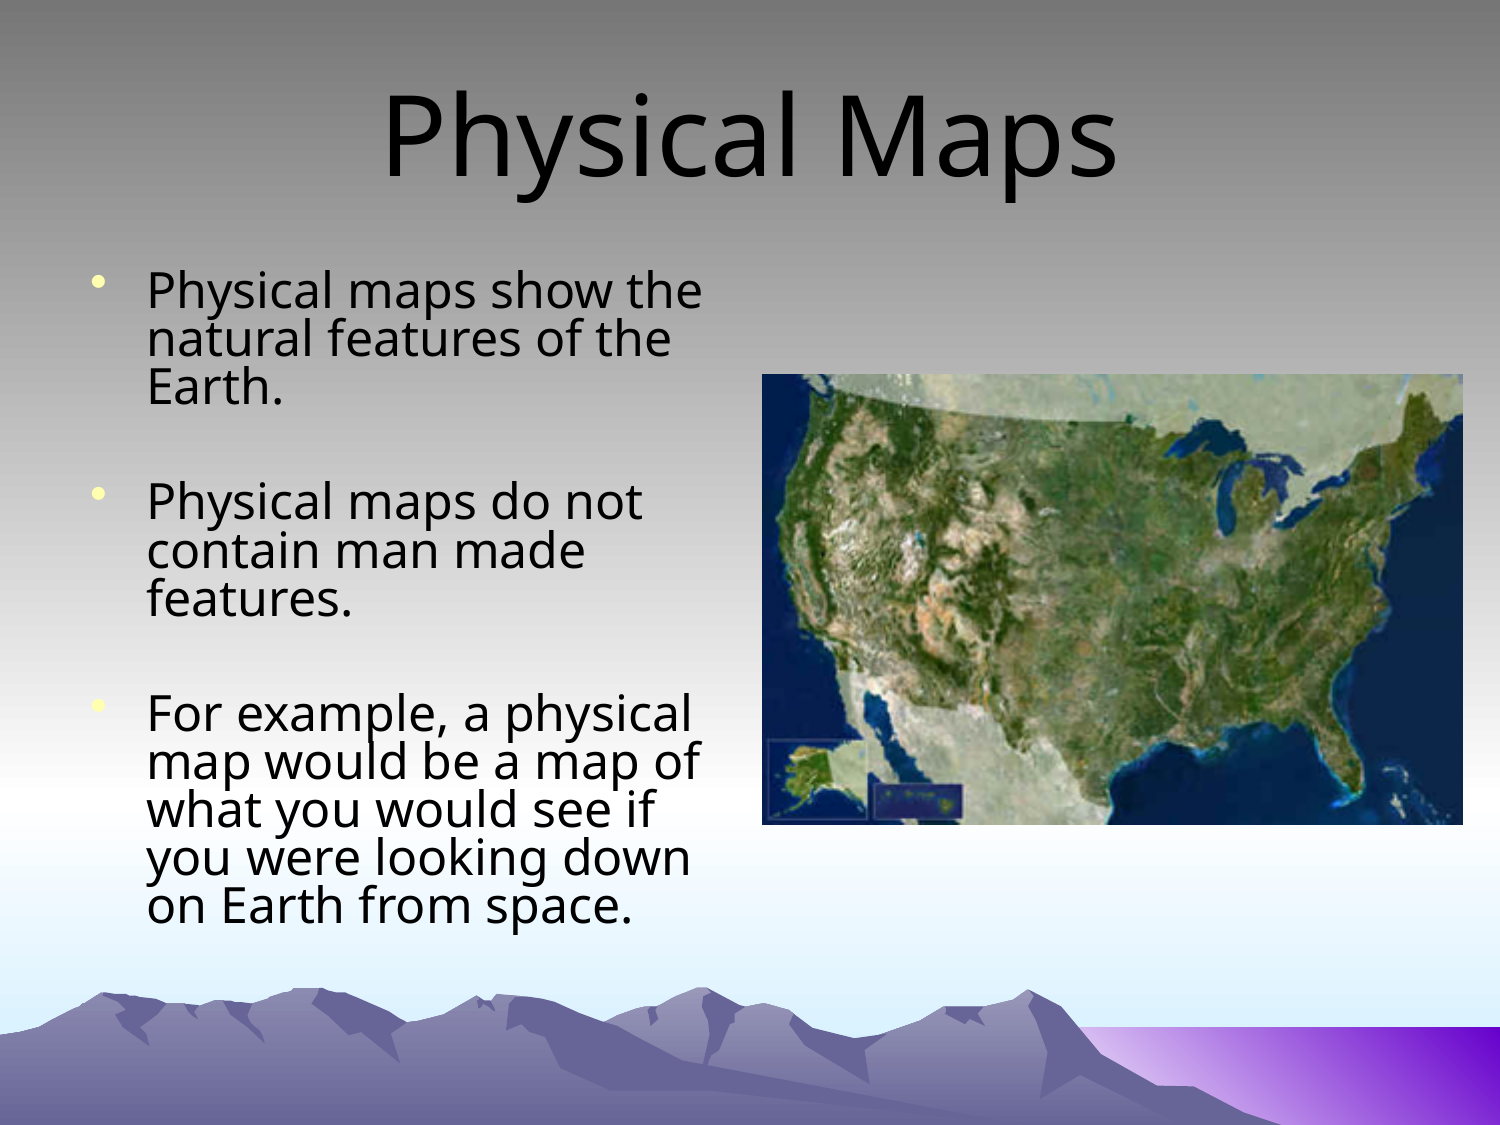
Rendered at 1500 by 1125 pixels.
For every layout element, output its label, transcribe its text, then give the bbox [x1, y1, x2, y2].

title Physical Maps [74, 37, 1426, 226]
list Physical maps show the natural features of the Earth. Physical maps do not contain man made features. For example, a physical map would be a map of what you would see if you were looking down on Earth from space. [74, 262, 738, 1001]
picture [762, 374, 1463, 826]
